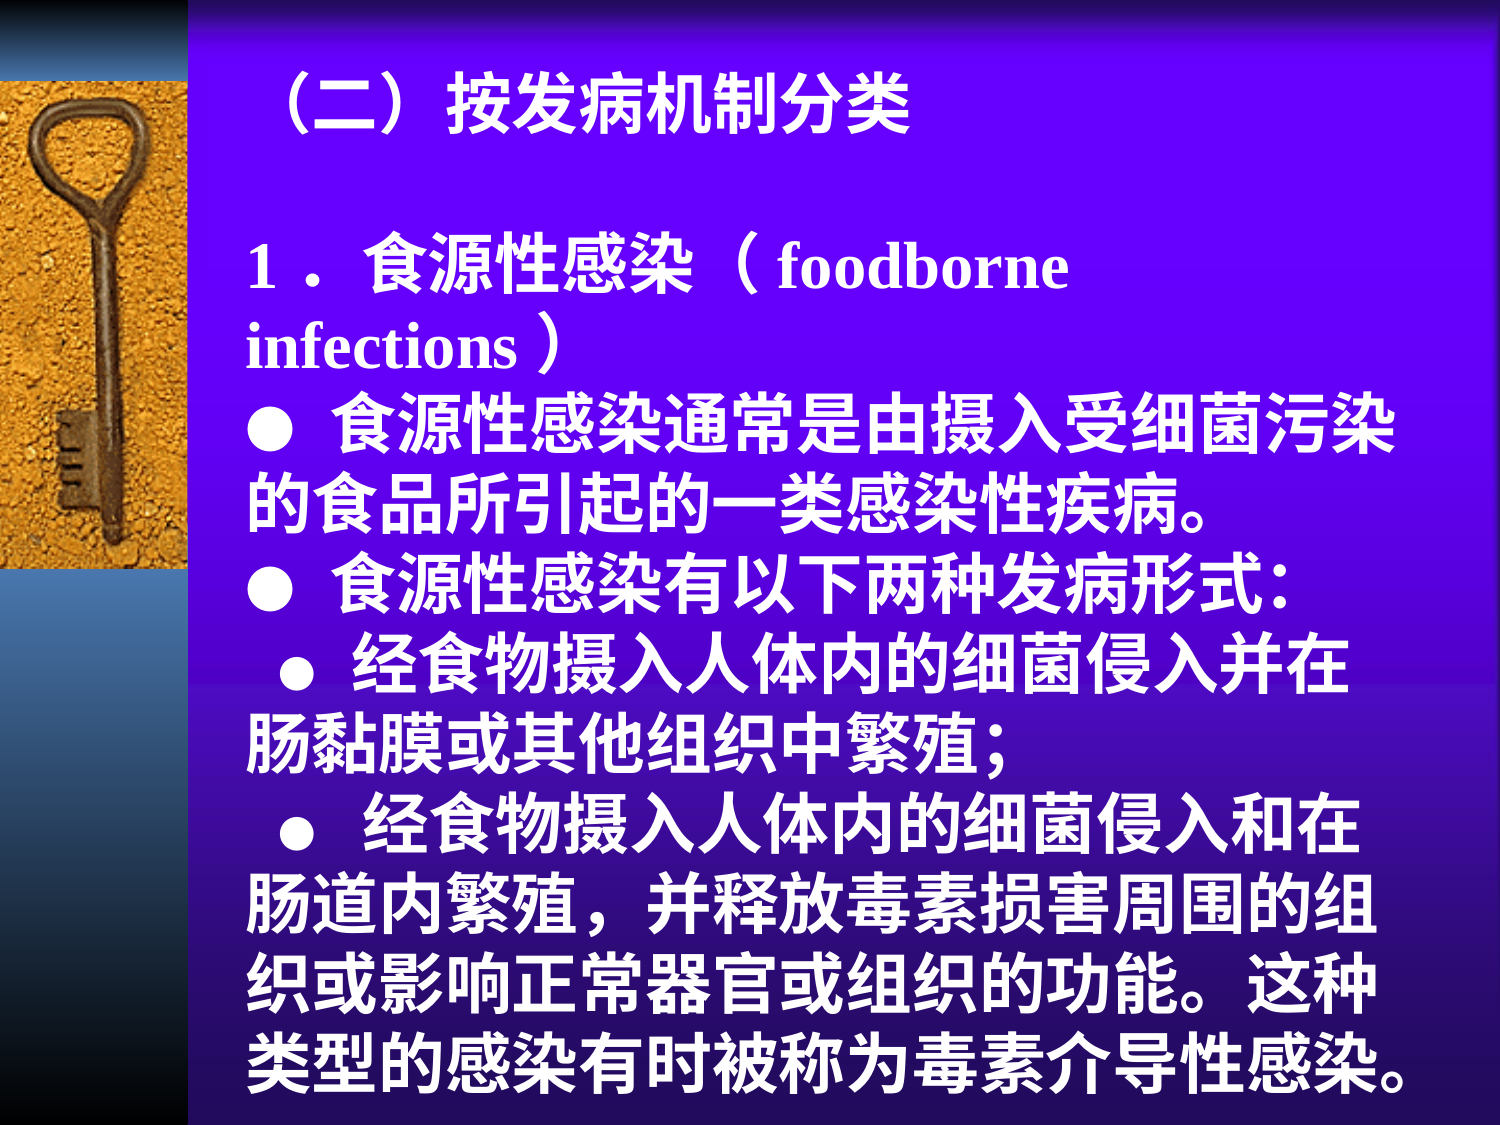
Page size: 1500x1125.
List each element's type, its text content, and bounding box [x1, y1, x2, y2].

text_box （二）按发病机制分类 1．食源性感染（foodborne infections） ● 食源性感染通常是由摄入受细菌污染的食品所引起的一类感染性疾病。 ● 食源性感染有以下两种发病形式： ● 经食物摄入人体内的细菌侵入并在肠黏膜或其他组织中繁殖； ● 经食物摄入人体内的细菌侵入和在肠道内繁殖，并释放毒素损害周围的组织或影响正常器官或组织的功能。这种类型的感染有时被称为毒素介导性感染。 [230, 54, 1424, 1109]
picture [0, 0, 1500, 1125]
